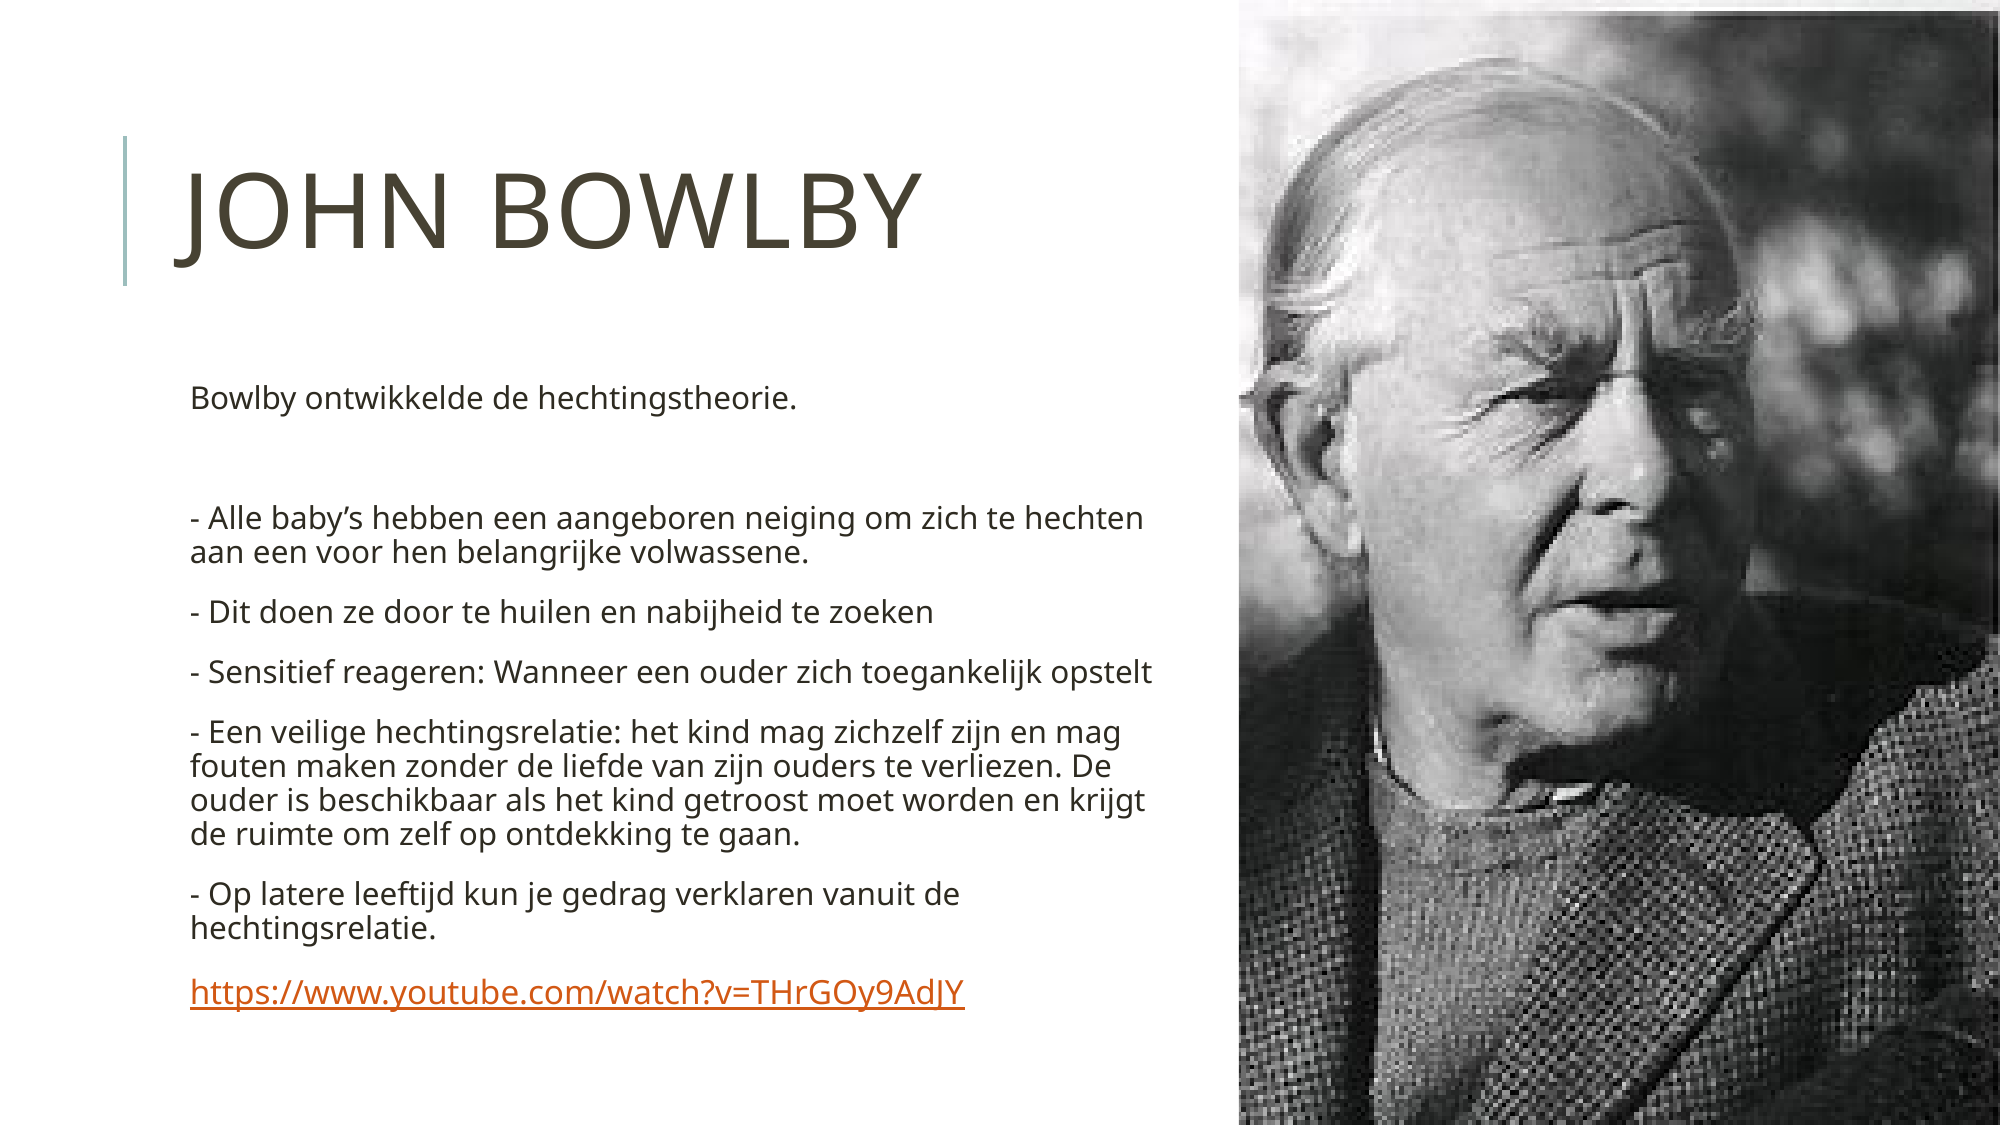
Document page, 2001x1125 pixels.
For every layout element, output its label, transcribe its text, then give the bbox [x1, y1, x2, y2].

title John Bowlby [168, 96, 1164, 342]
list Bowlby ontwikkelde de hechtingstheorie. - Alle baby’s hebben een aangeboren neiging om zich te hechten aan een voor hen belangrijke volwassene. - Dit doen ze door te huilen en nabijheid te zoeken - Sensitief reageren: Wanneer een ouder zich toegankelijk opstelt - Een veilige hechtingsrelatie: het kind mag zichzelf zijn en mag fouten maken zonder de liefde van zijn ouders te verliezen. De ouder is beschikbaar als het kind getroost moet worden en krijgt de ruimte om zelf op ontdekking te gaan. - Op latere leeftijd kun je gedrag verklaren vanuit de hechtingsrelatie. https://www.youtube.com/watch?v=THrGOy9AdJY [168, 375, 1164, 1035]
picture [1238, 0, 2000, 1125]
